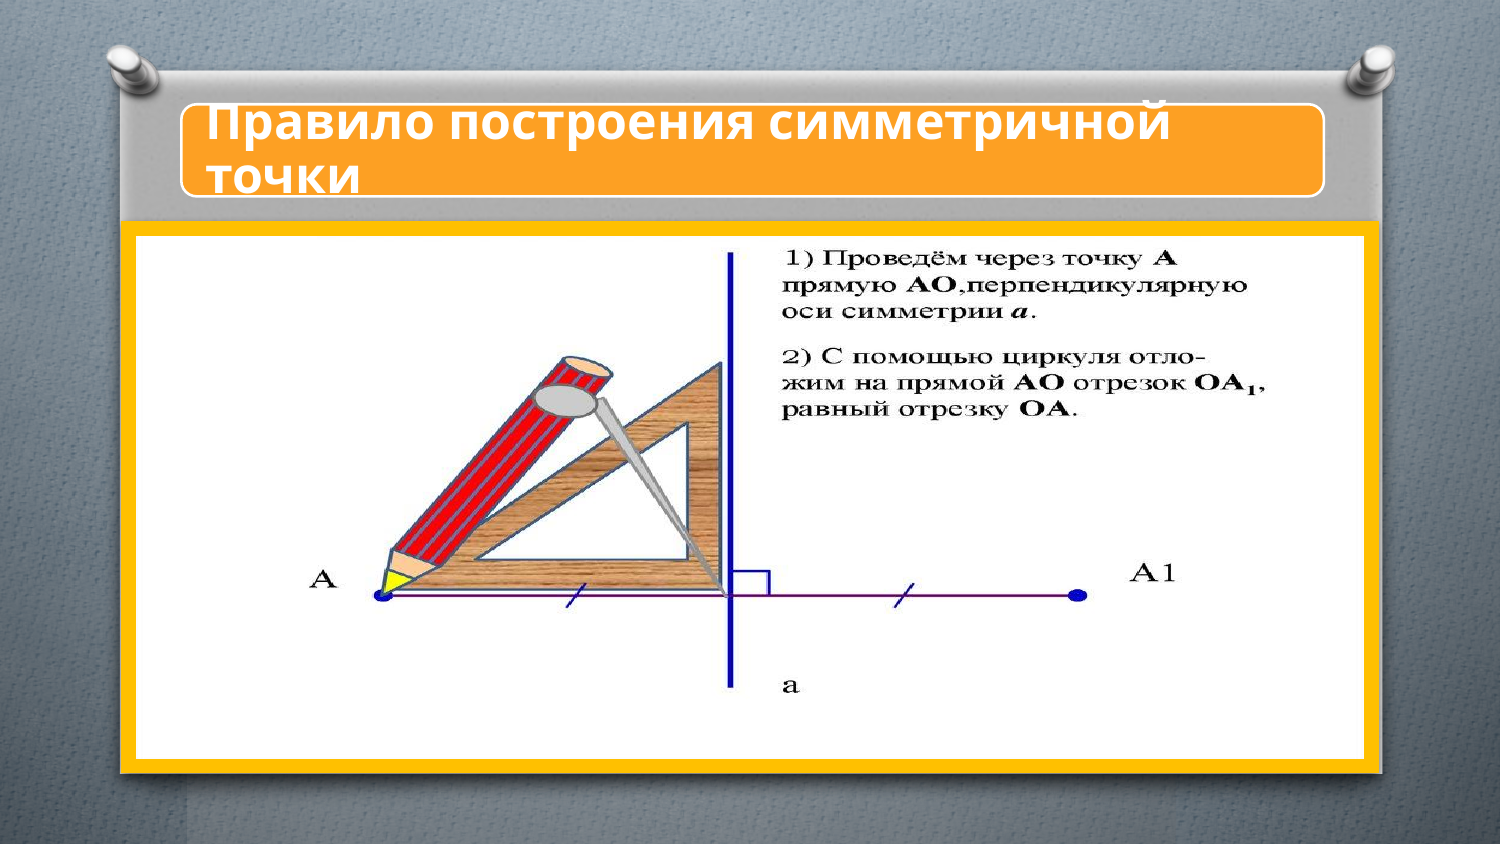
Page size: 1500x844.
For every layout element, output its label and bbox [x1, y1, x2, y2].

text_box [181, 76, 1325, 225]
picture [1322, 22, 1433, 121]
picture [135, 235, 1365, 759]
picture [80, 18, 192, 119]
